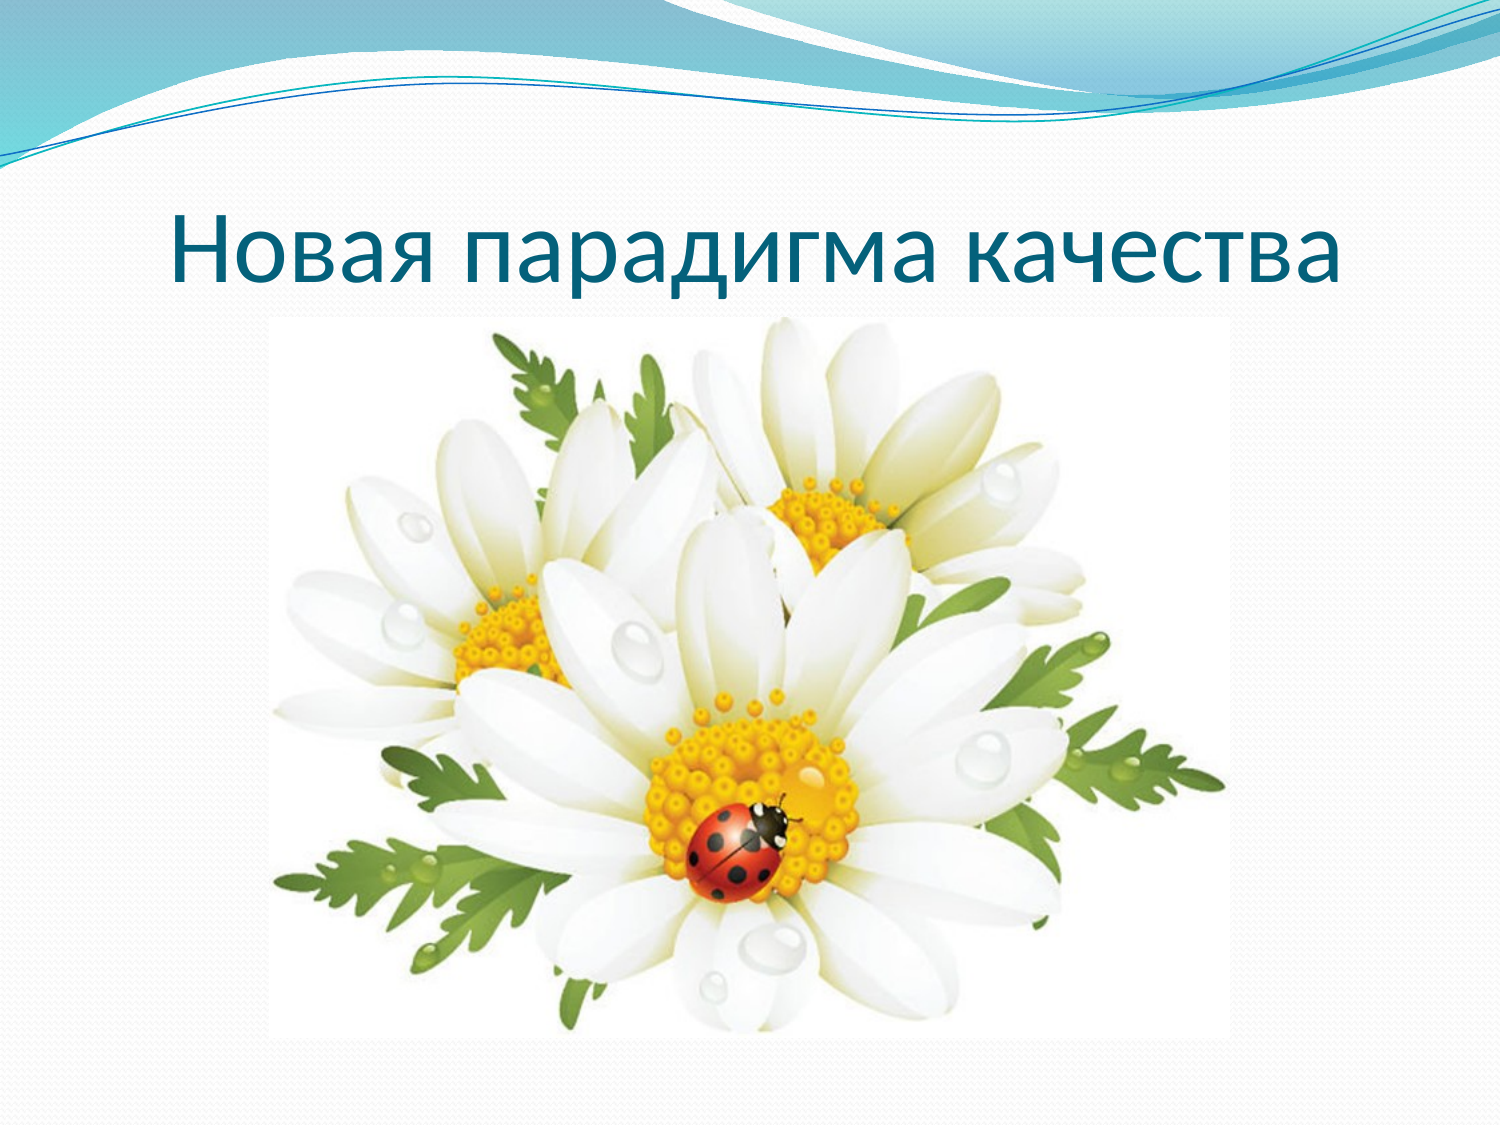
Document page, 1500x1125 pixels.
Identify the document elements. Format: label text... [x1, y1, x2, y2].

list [269, 317, 1231, 1038]
title Новая парадигма качества [75, 115, 1425, 303]
